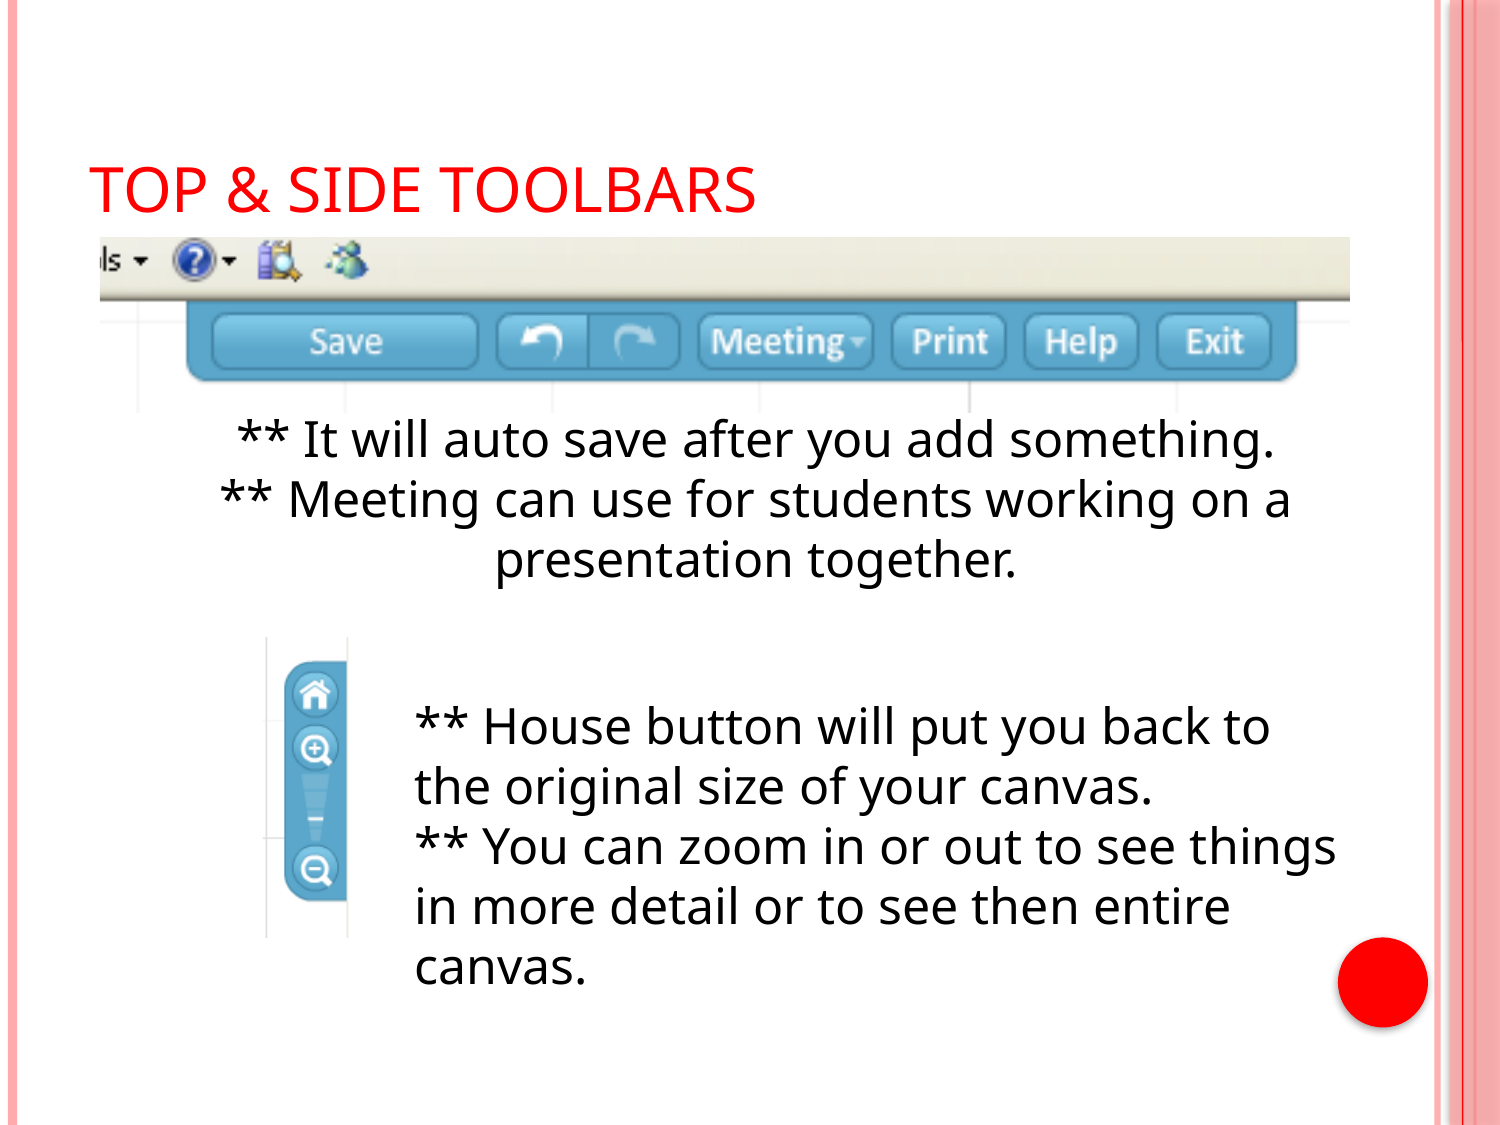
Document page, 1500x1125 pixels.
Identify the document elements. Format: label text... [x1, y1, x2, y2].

picture [261, 636, 351, 938]
text_box ** It will auto save after you add something. ** Meeting can use for students working on a presentation together. [137, 399, 1375, 595]
title Top & Side Toolbars [75, 45, 1300, 233]
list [99, 236, 1351, 413]
text_box ** House button will put you back to the original size of your canvas. ** You can zoom in or out to see things in more detail or to see then entire canvas. [399, 687, 1375, 1003]
